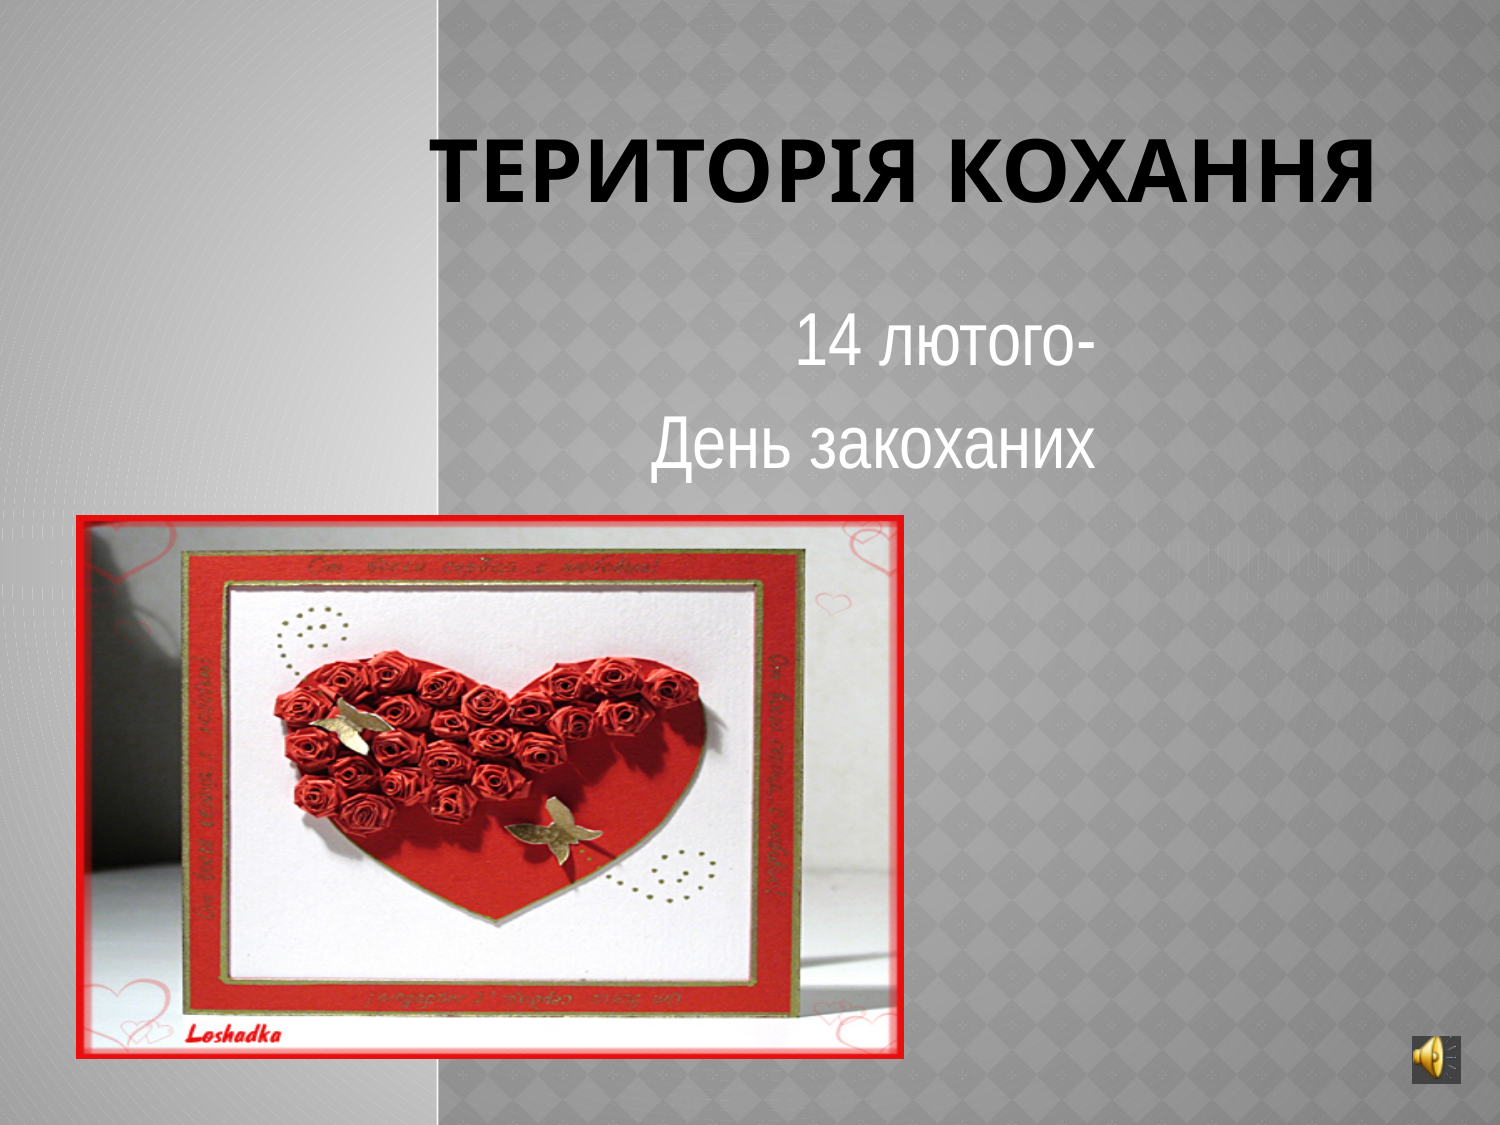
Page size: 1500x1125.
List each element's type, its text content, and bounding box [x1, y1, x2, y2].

picture [76, 514, 904, 1060]
subtitle 14 лютого- День закоханих [596, 290, 1105, 433]
picture [1411, 1034, 1462, 1086]
title Територія кохання [112, 101, 1388, 220]
